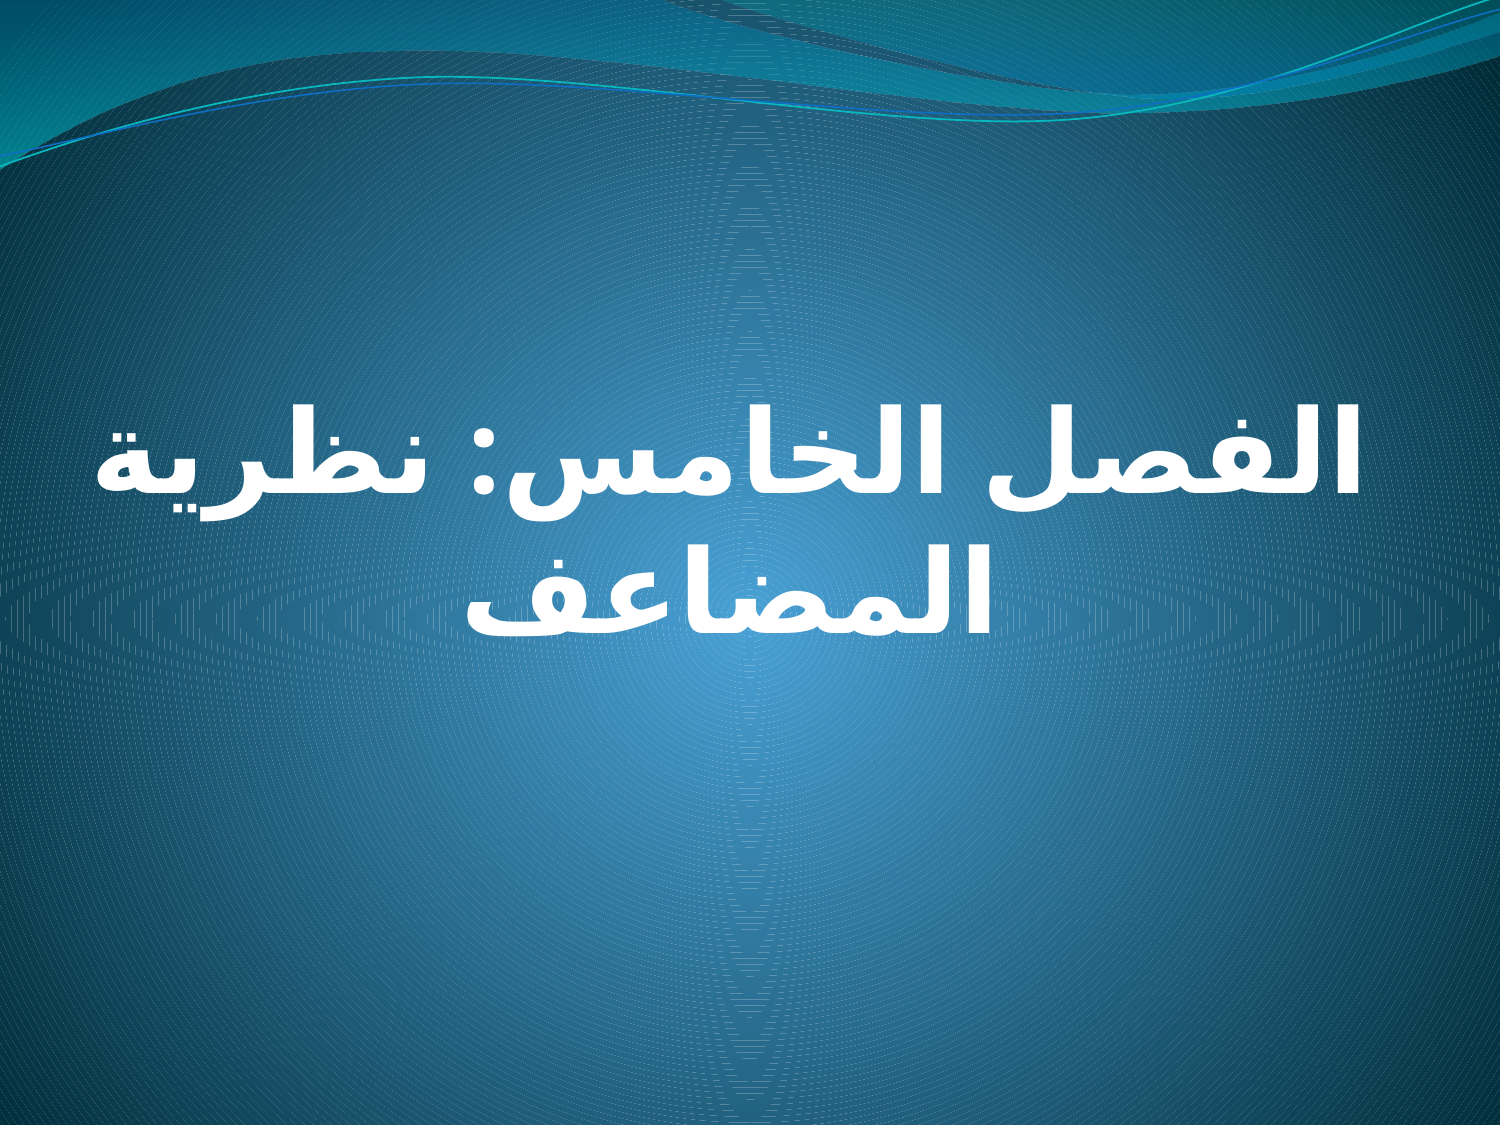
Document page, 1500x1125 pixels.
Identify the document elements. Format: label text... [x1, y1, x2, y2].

title الفصل الخامس: نظرية المضاعف [87, 356, 1376, 657]
